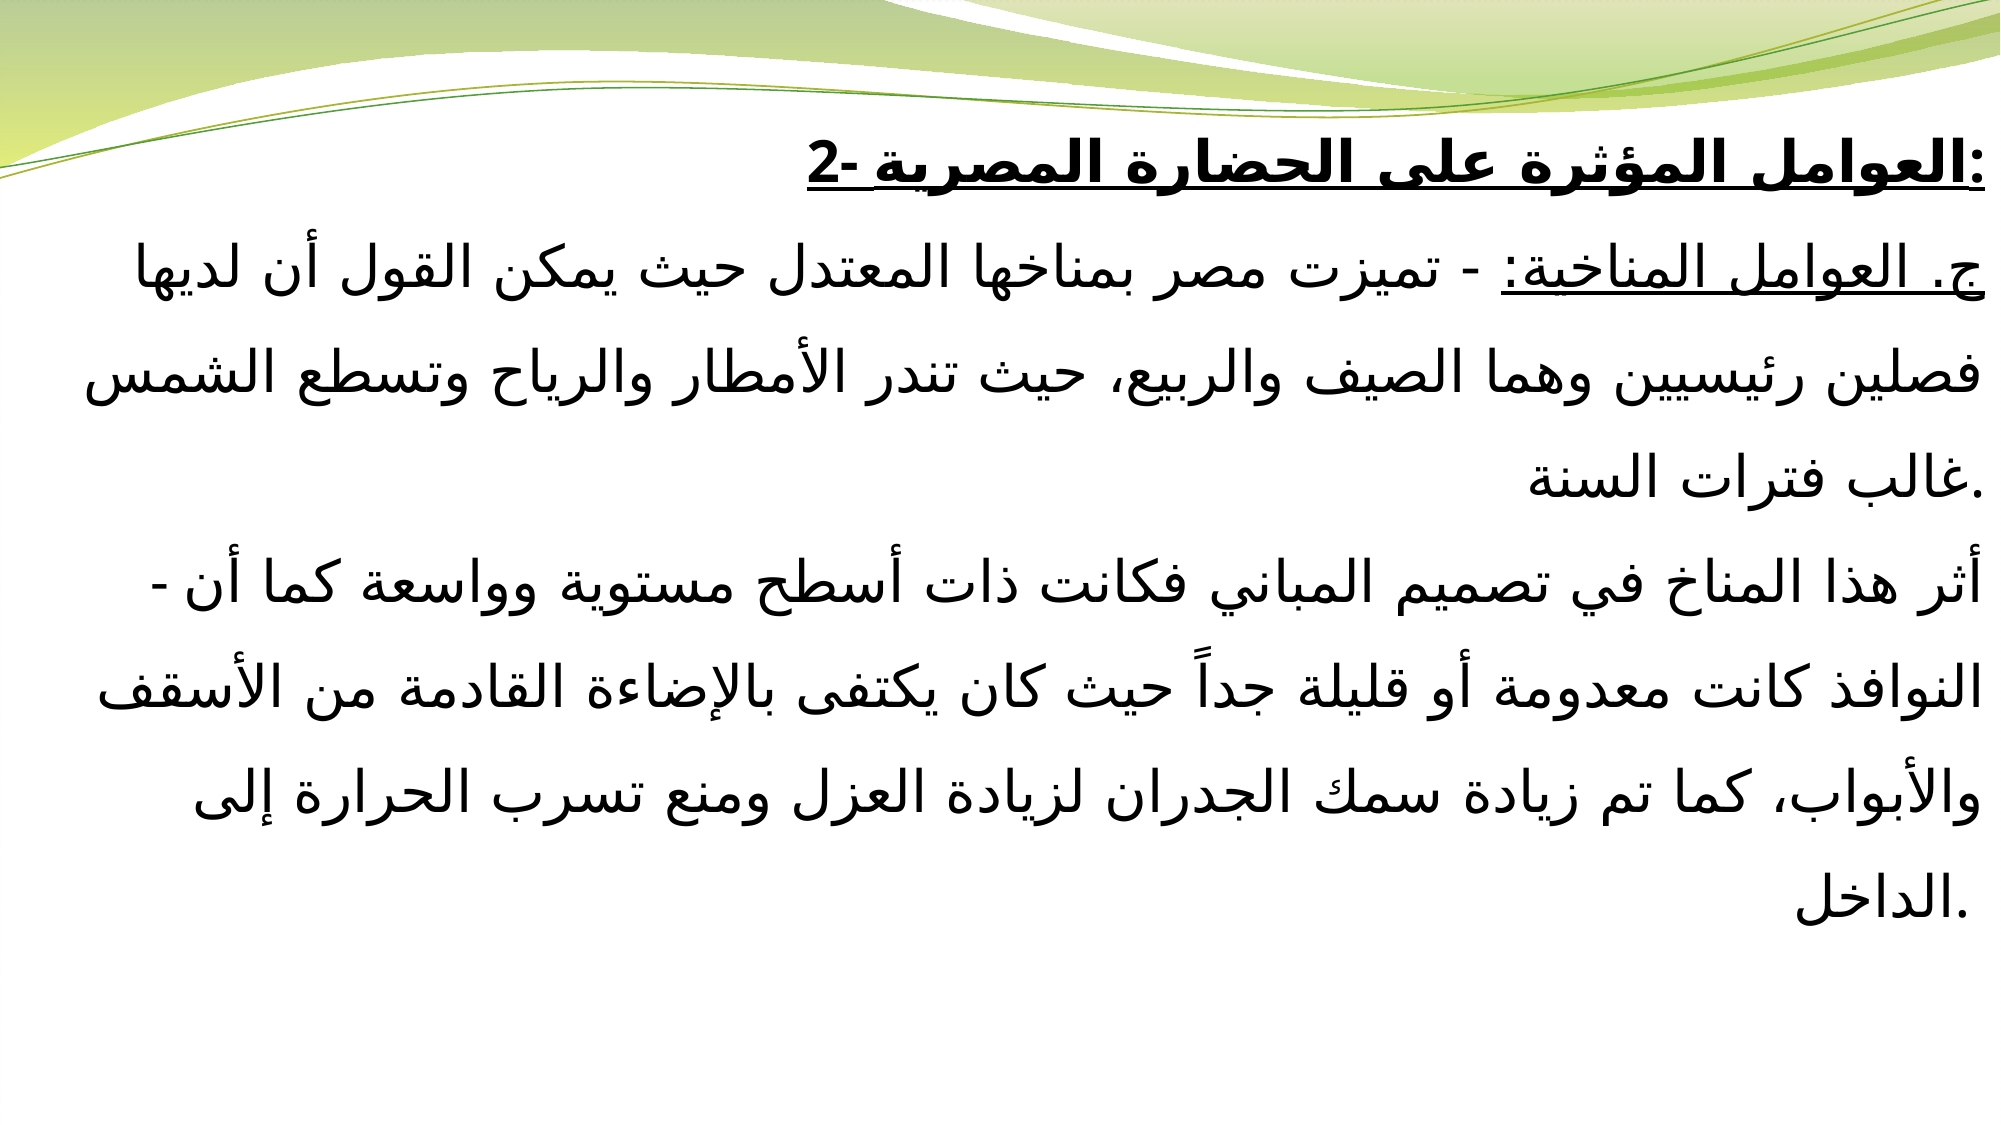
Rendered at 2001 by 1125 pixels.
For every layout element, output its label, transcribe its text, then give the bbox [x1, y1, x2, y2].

text_box 2- العوامل المؤثرة على الحضارة المصرية: ج. العوامل المناخية: - تميزت مصر بمناخها المعتدل حيث يمكن القول أن لديها فصلين رئيسيين وهما الصيف والربيع، حيث تندر الأمطار والرياح وتسطع الشمس غالب فترات السنة. - أثر هذا المناخ في تصميم المباني فكانت ذات أسطح مستوية وواسعة كما أن النوافذ كانت معدومة أو قليلة جداً حيث كان يكتفى بالإضاءة القادمة من الأسقف والأبواب، كما تم زيادة سمك الجدران لزيادة العزل ومنع تسرب الحرارة إلى الداخل. [0, 81, 2000, 1041]
